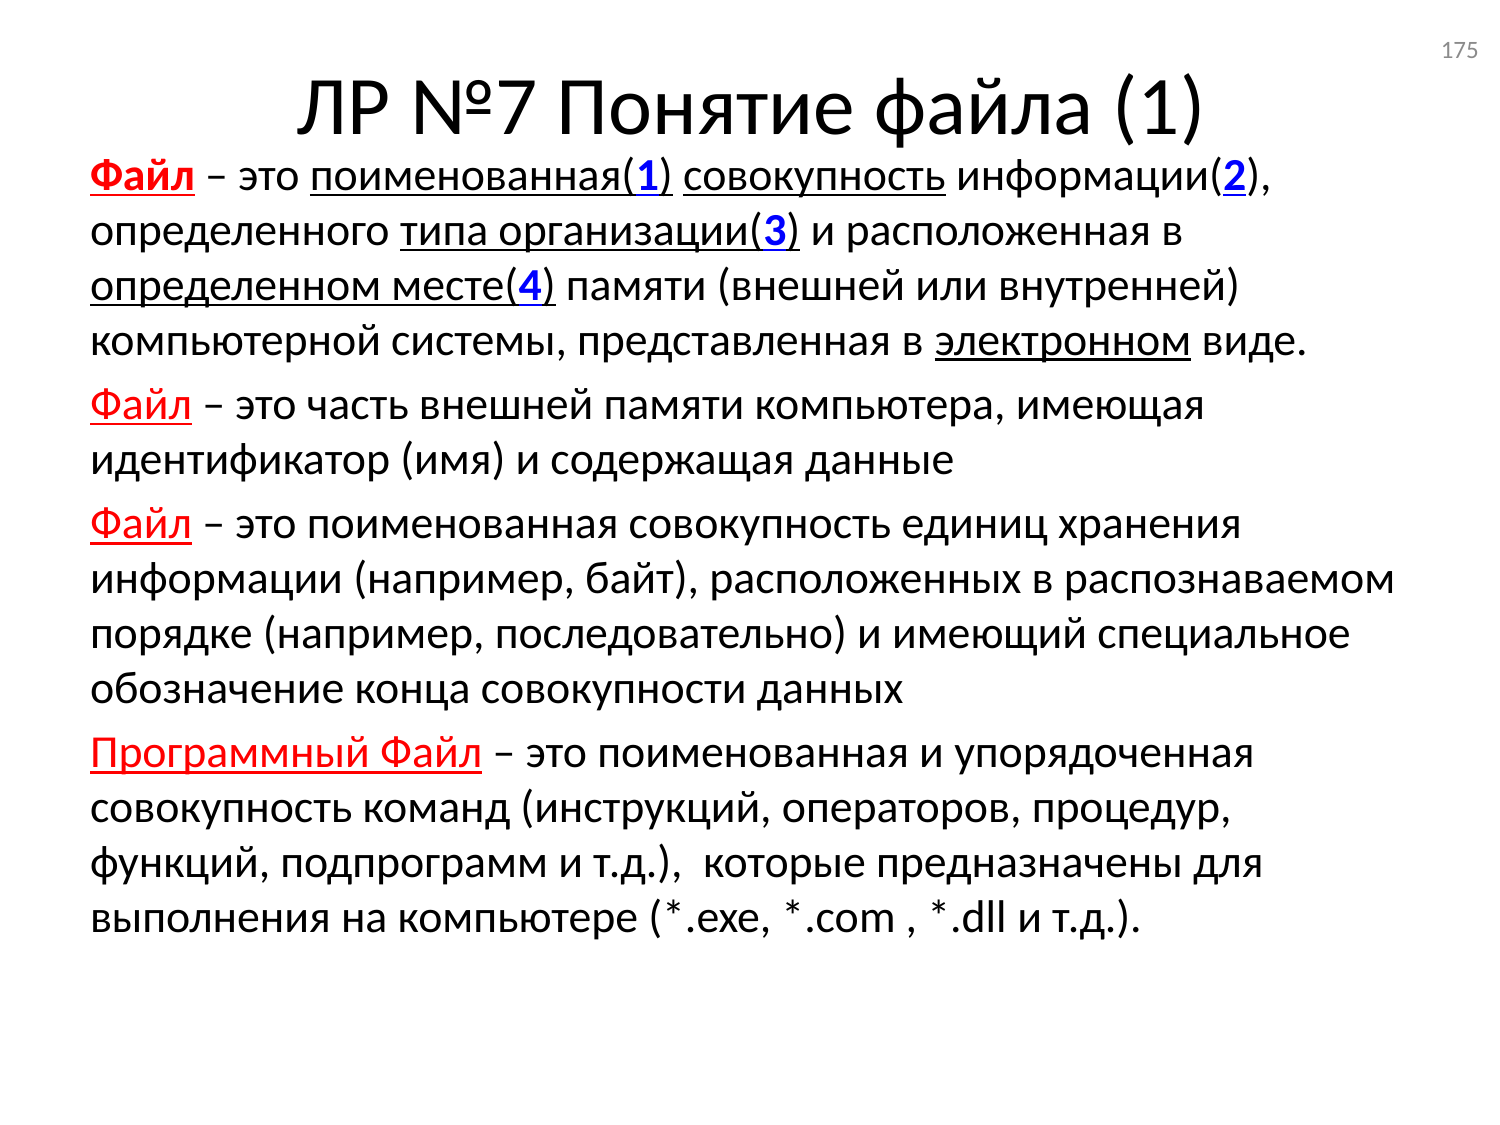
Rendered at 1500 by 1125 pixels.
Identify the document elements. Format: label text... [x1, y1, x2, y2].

list Файл – это поименованная(1) совокупность информации(2), определенного типа организации(3) и расположенная в определенном месте(4) памяти (внешней или внутренней) компьютерной системы, представленная в электронном виде. Файл – это часть внешней памяти компьютера, имеющая идентификатор (имя) и содержащая данные Файл – это поименованная совокупность единиц хранения информации (например, байт), расположенных в распознаваемом порядке (например, последовательно) и имеющий специальное обозначение конца совокупности данных Программный Файл – это поименованная и упорядоченная совокупность команд (инструкций, операторов, процедур, функций, подпрограмм и т.д.), которые предназначены для выполнения на компьютере (*.exe, *.com , *.dll и т.д.). [75, 137, 1425, 1005]
slide_number 175 [1411, 18, 1494, 79]
title ЛР №7 Понятие файла (1) [76, 42, 1427, 159]
